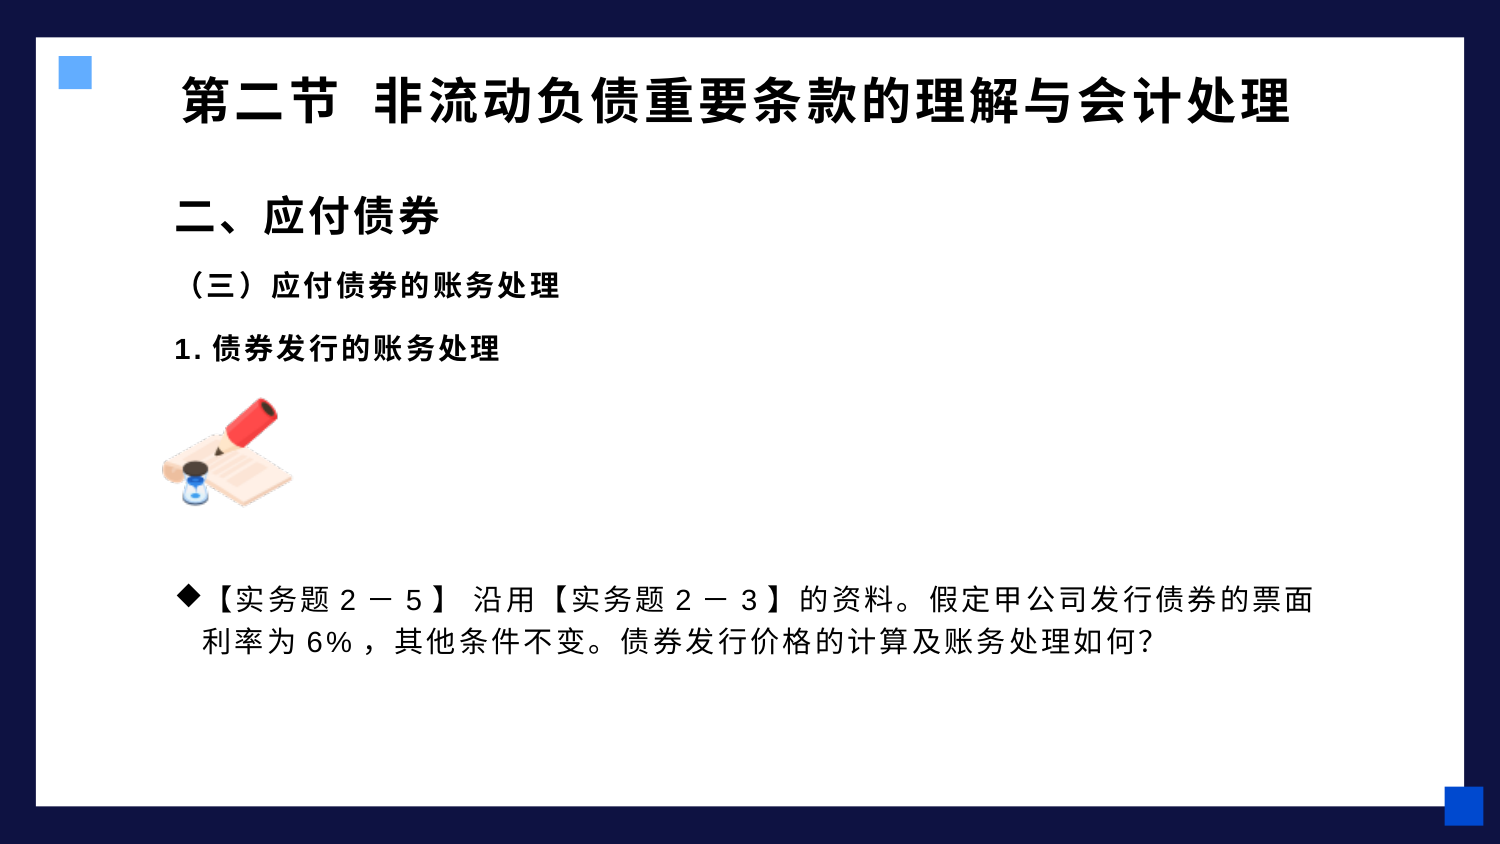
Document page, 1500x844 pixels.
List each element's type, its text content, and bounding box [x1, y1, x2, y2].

picture [147, 374, 298, 525]
list 二、应付债券 （三）应付债券的账务处理 1.债券发行的账务处理 【实务题2－5】 沿用【实务题2－3】的资料。假定甲公司发行债券的票面利率为6%，其他条件不变。债券发行价格的计算及账务处理如何？ [157, 179, 1343, 604]
title 第二节 非流动负债重要条款的理解与会计处理 [141, 48, 1327, 138]
